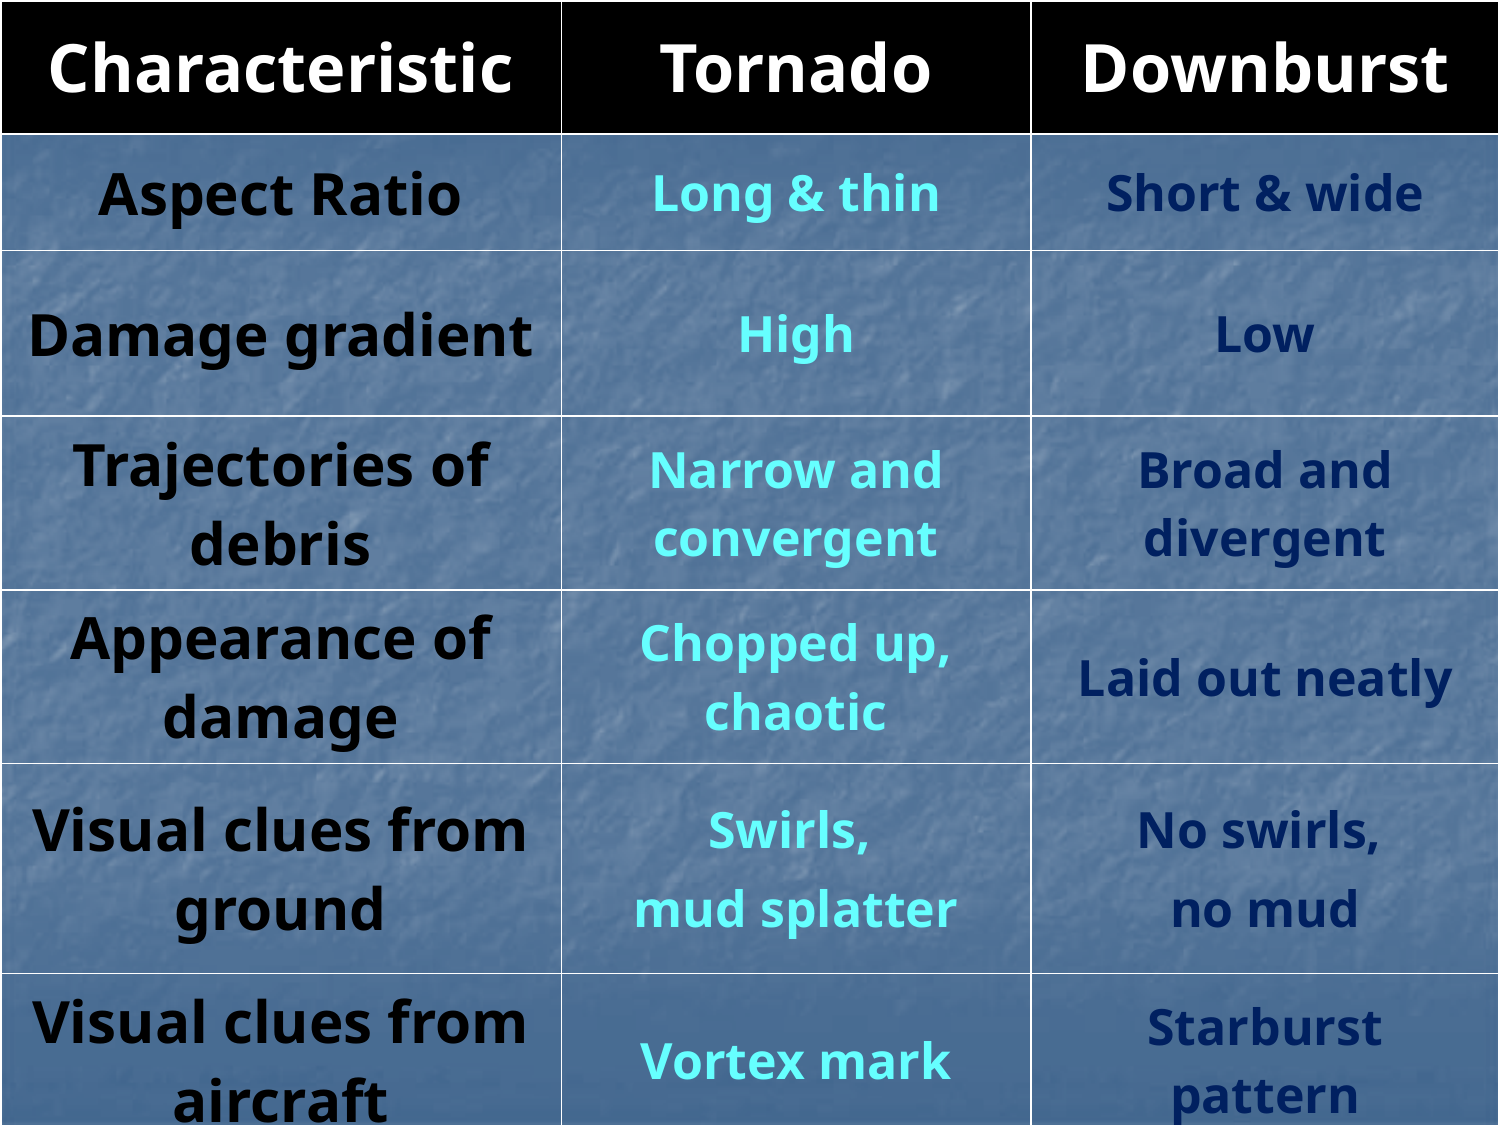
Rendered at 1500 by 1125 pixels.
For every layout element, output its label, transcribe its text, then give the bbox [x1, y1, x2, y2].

table_cell Aspect Ratio [2, 135, 561, 250]
table_cell Low [1032, 251, 1498, 415]
table_cell High [562, 251, 1030, 415]
table_cell Laid out neatly [1032, 591, 1498, 763]
table_cell Appearance of damage [2, 591, 561, 763]
table_cell Swirls, mud splatter [562, 764, 1030, 973]
table_cell Vortex mark [562, 974, 1030, 1125]
table_cell Trajectories of debris [2, 417, 561, 589]
table_cell No swirls, no mud [1032, 764, 1498, 973]
table_cell Visual clues from ground [2, 764, 561, 973]
table_cell Damage gradient [2, 251, 561, 415]
table_cell Chopped up, chaotic [562, 591, 1030, 763]
table_header Characteristic [2, 2, 561, 133]
table_cell Short & wide [1032, 135, 1498, 250]
table_cell Visual clues from aircraft [2, 974, 561, 1125]
table_cell Starburst pattern [1032, 974, 1498, 1125]
table_header Tornado [562, 2, 1030, 133]
table_header Downburst [1032, 2, 1498, 133]
table_cell Narrow and convergent [562, 417, 1030, 589]
table_cell Long & thin [562, 135, 1030, 250]
table_cell Broad and divergent [1032, 417, 1498, 589]
